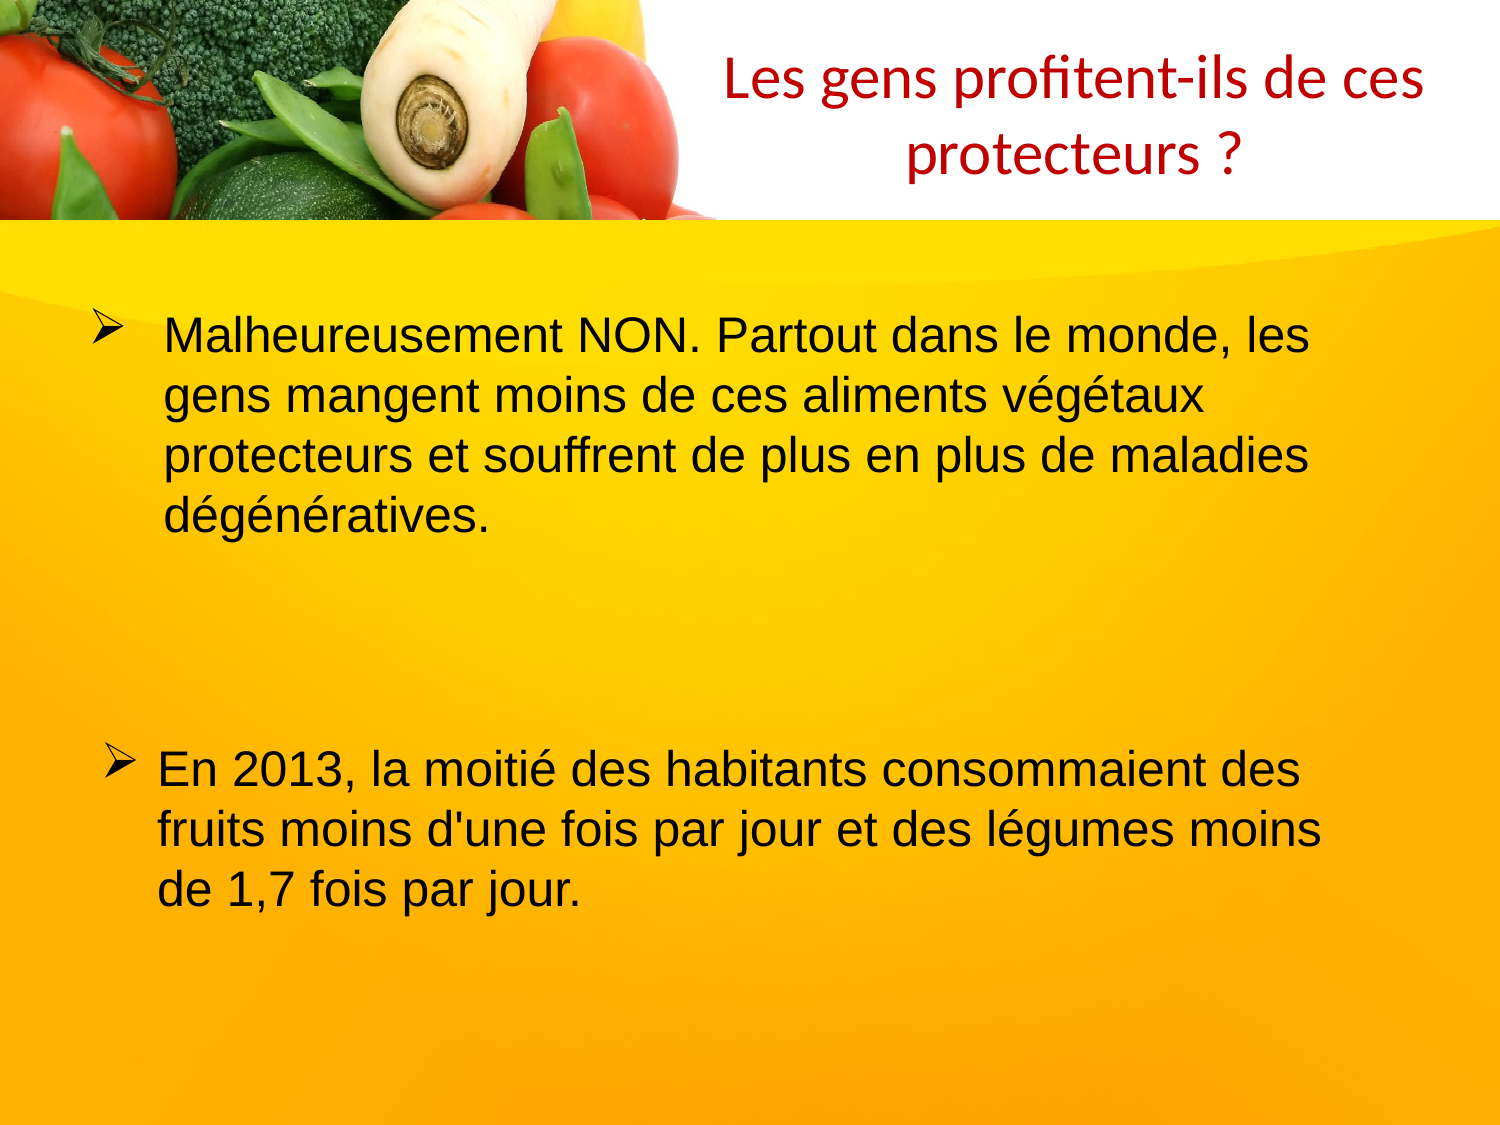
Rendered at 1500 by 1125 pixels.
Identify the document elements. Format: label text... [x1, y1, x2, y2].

text_box Malheureusement NON. Partout dans le monde, les gens mangent moins de ces aliments végétaux protecteurs et souffrent de plus en plus de maladies dégénératives. [73, 295, 1401, 550]
picture [0, 0, 1500, 1125]
title Les gens profitent-ils de ces protecteurs ? [649, 28, 1500, 196]
text_box En 2013, la moitié des habitants consommaient des fruits moins d'une fois par jour et des légumes moins de 1,7 fois par jour. [85, 729, 1389, 925]
